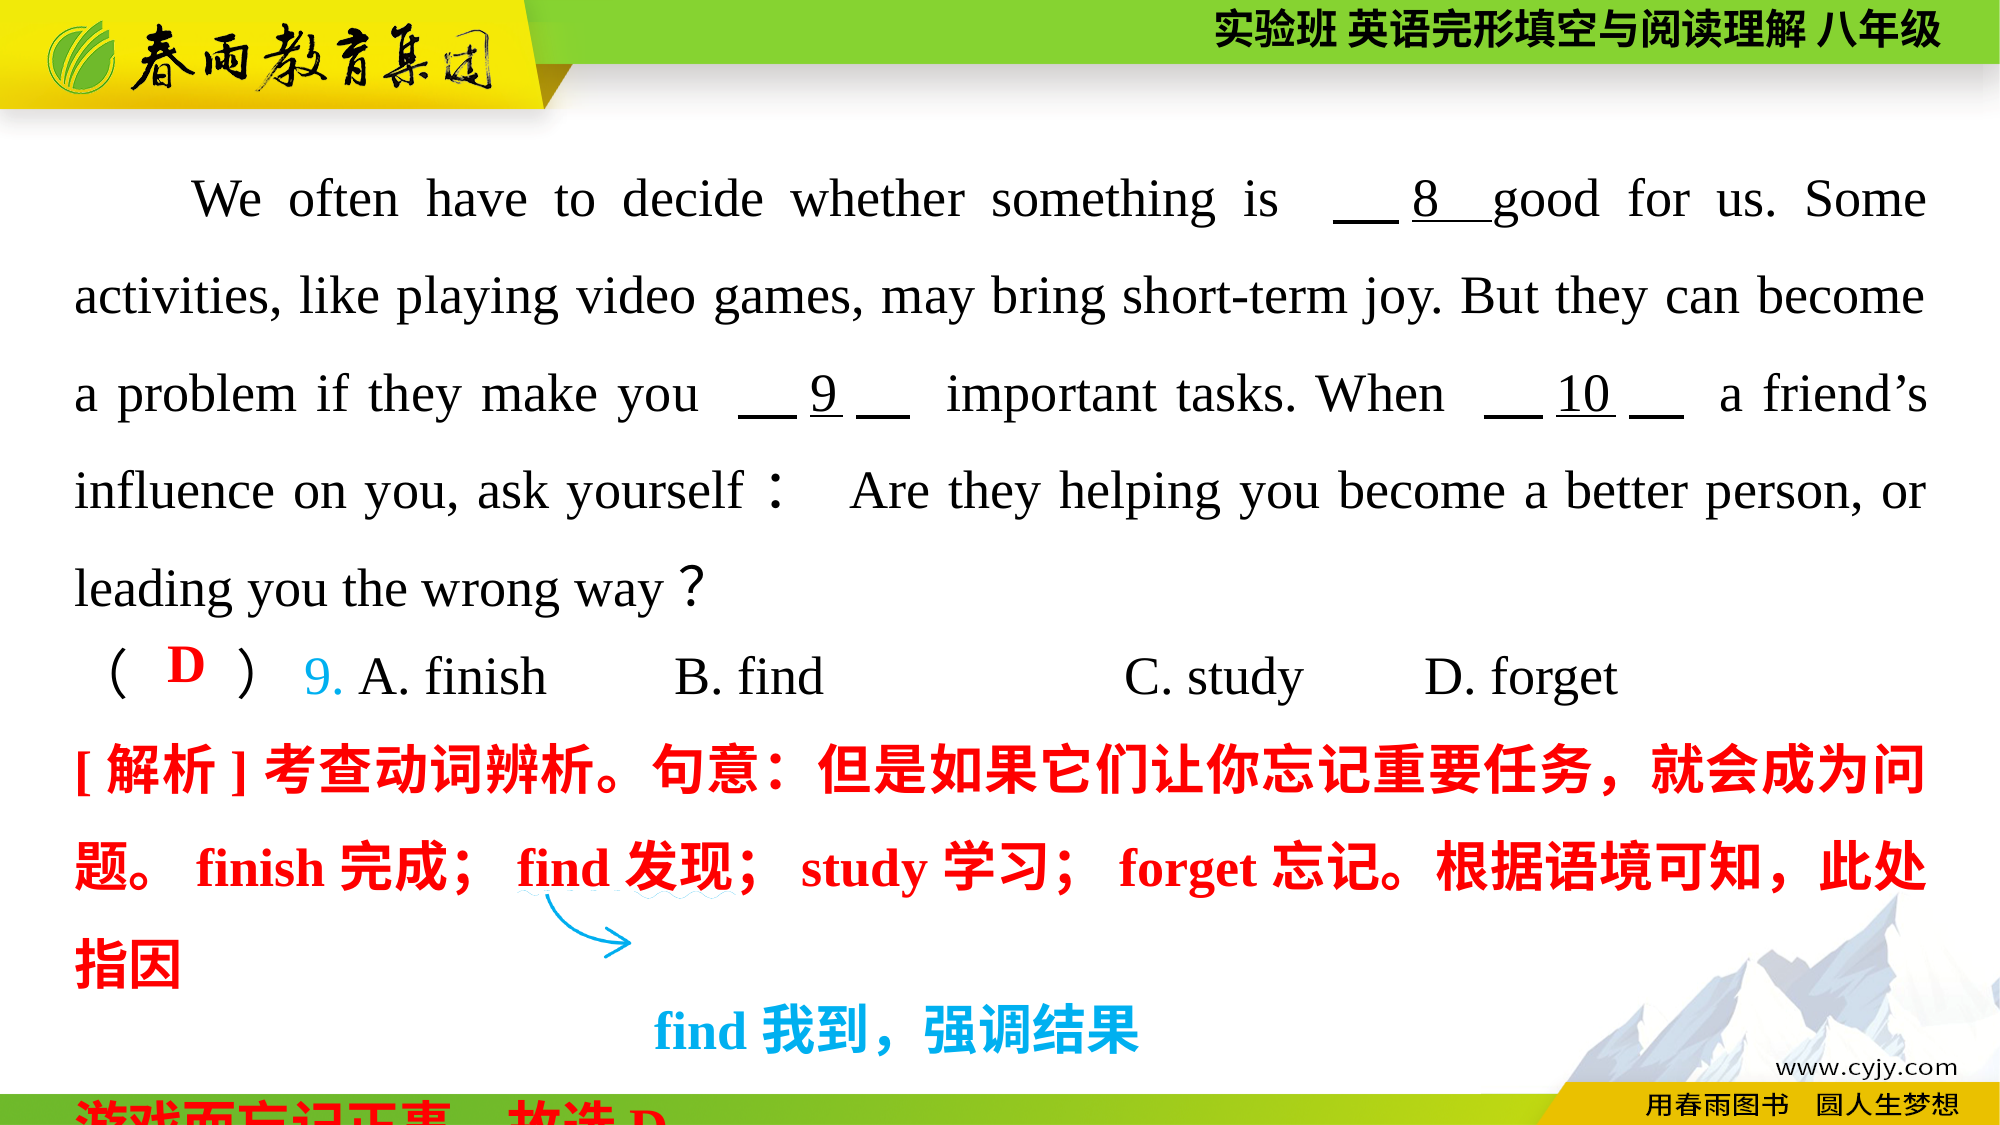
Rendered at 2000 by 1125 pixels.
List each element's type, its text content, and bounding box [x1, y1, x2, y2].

text_box D [152, 620, 222, 695]
text_box [解析]考查动词辨析。句意：但是如果它们让你忘记重要任务，就会成为问题。finish完成；find发现；study学习；forget忘记。根据语境可知，此处指因 find我到，强调结果 游戏而忘记正事。故选D。 [59, 695, 1944, 1125]
picture [538, 891, 634, 960]
list We often have to decide whether something is 8 good for us. Some activities, like playing video games, may bring short-term joy. But they can become a problem if they make you 9 important tasks. When 10 a friend’s influence on you, ask yourself： Are they helping you become a better person, or leading you the wrong way？ [59, 122, 1944, 600]
text_box （ ）9. A. finish B. find C. study D. forget [59, 600, 1944, 695]
picture [0, 0, 2000, 1125]
